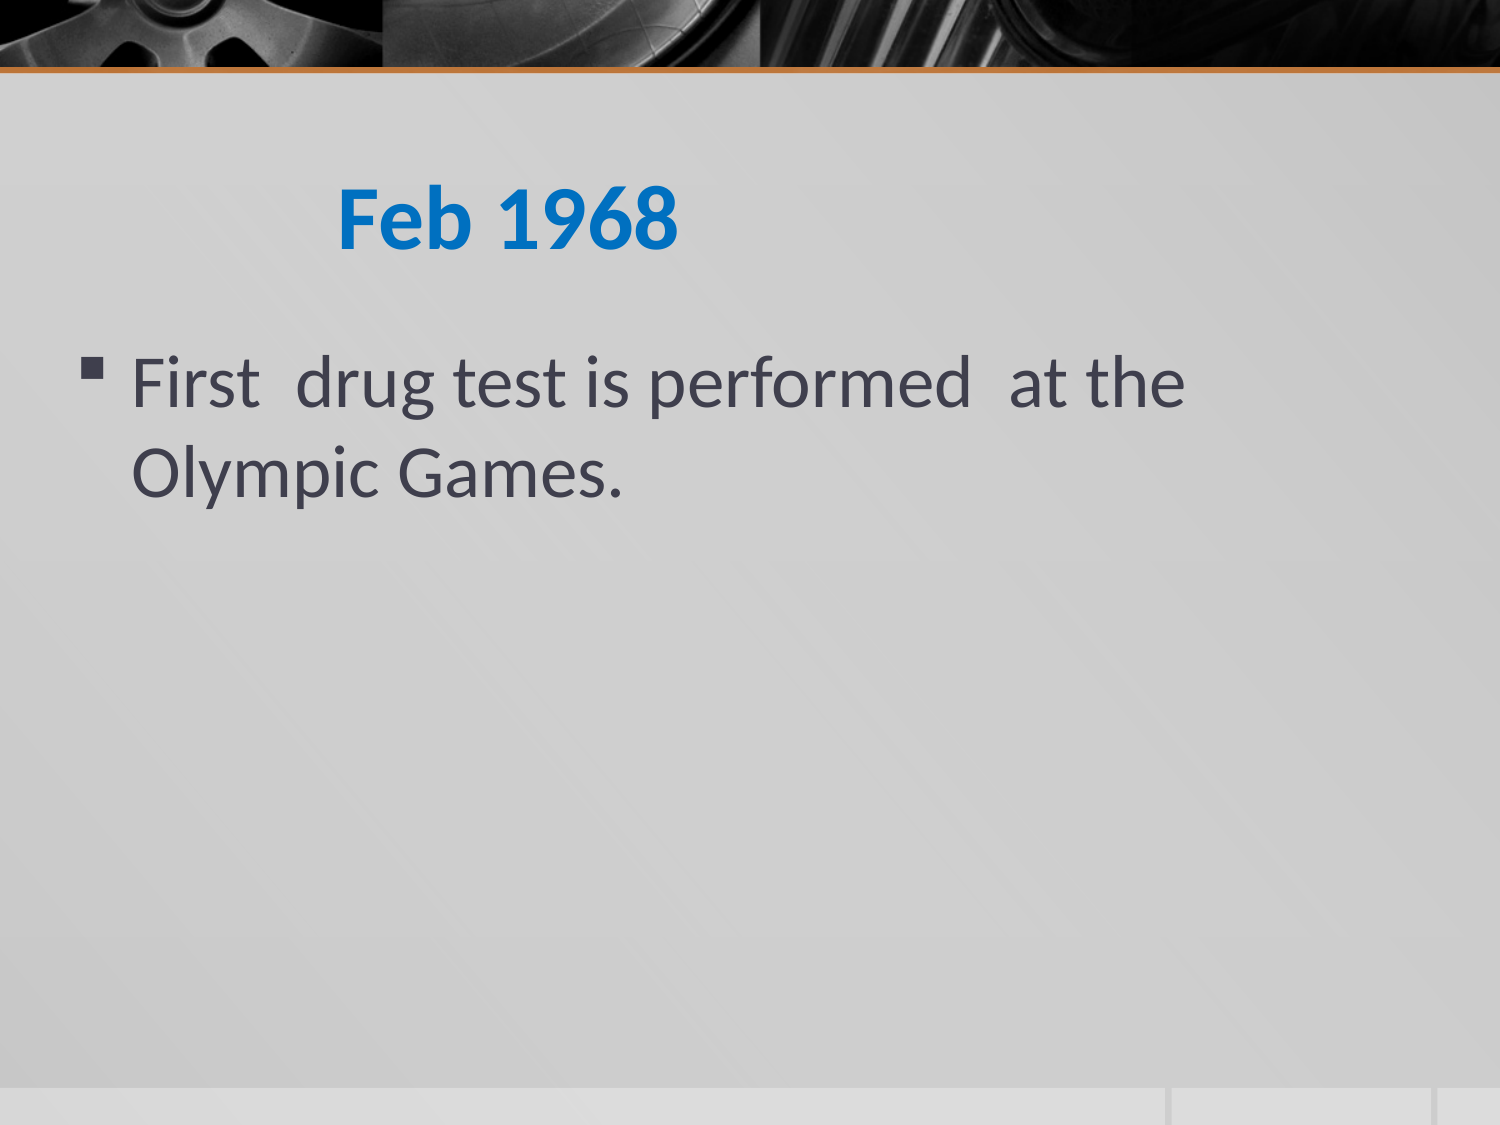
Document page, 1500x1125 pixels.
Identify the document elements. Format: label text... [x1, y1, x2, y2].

title Feb 1968 [337, 137, 1500, 288]
list First drug test is performed at the Olympic Games. [75, 324, 1425, 1005]
picture [0, 0, 1500, 67]
